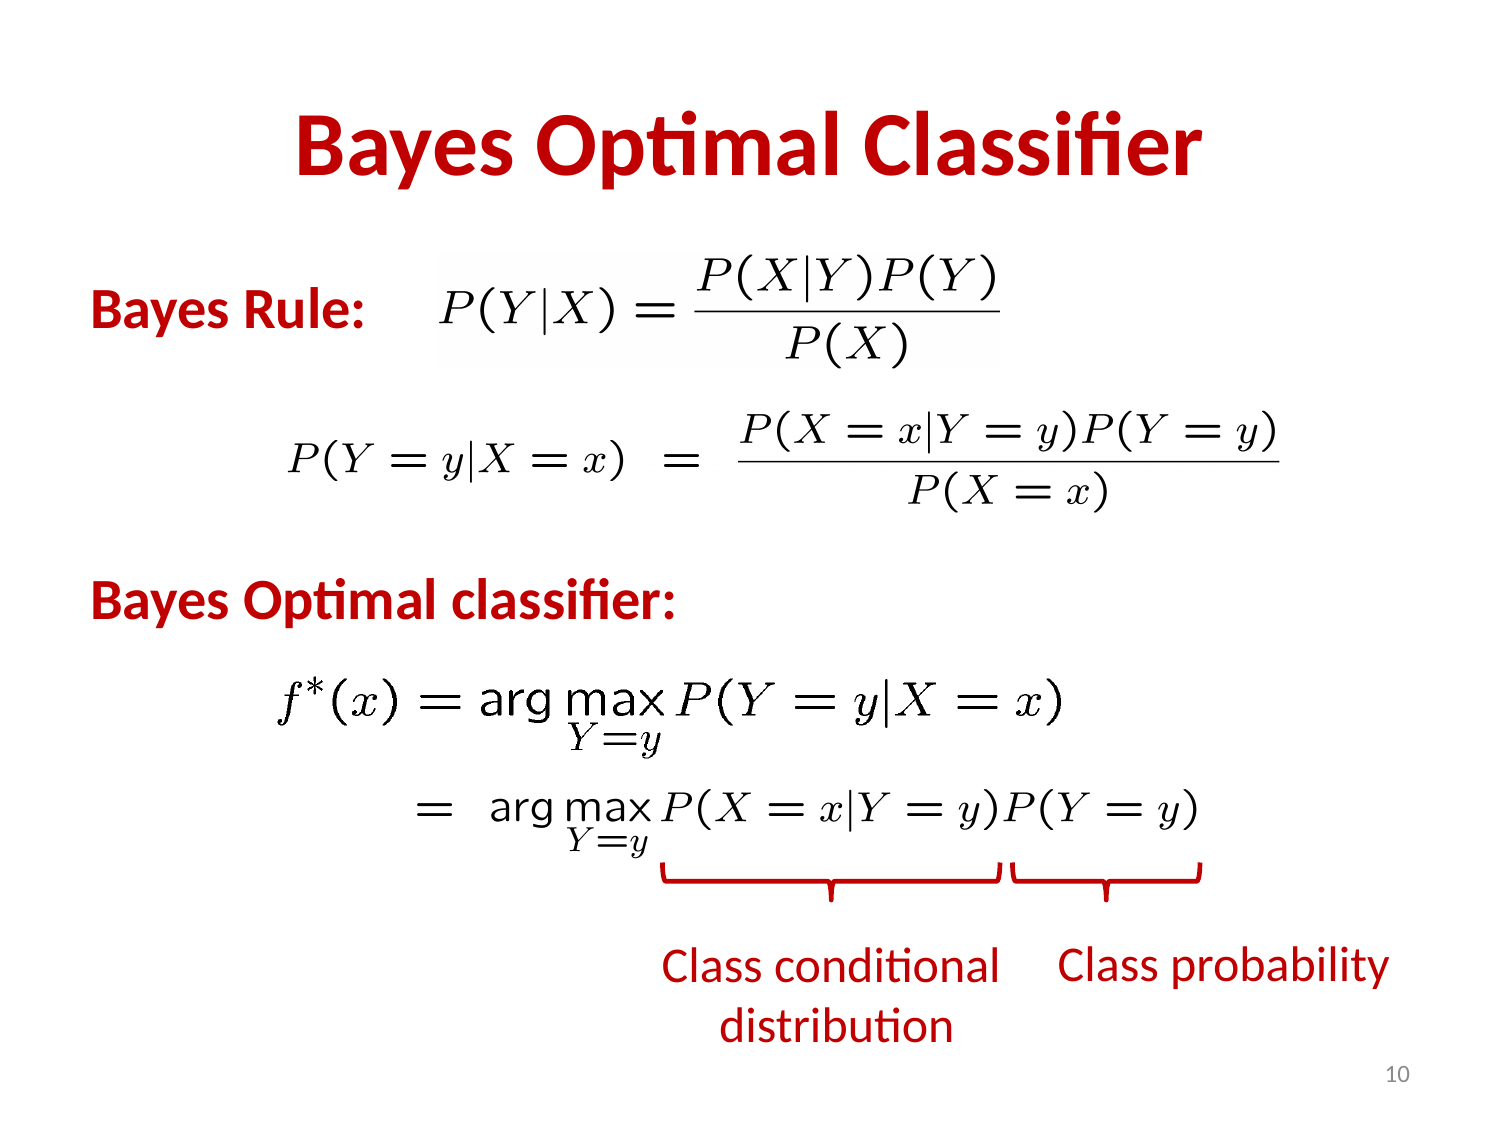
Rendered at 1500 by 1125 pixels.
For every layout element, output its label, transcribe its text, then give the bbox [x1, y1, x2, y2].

picture [287, 408, 1280, 513]
picture [274, 674, 1063, 761]
slide_number 10 [1074, 1042, 1425, 1103]
list Bayes Rule: Bayes Optimal classifier: [75, 262, 1425, 1005]
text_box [415, 787, 1408, 1062]
title Bayes Optimal Classifier [75, 45, 1425, 233]
picture [437, 253, 1001, 369]
